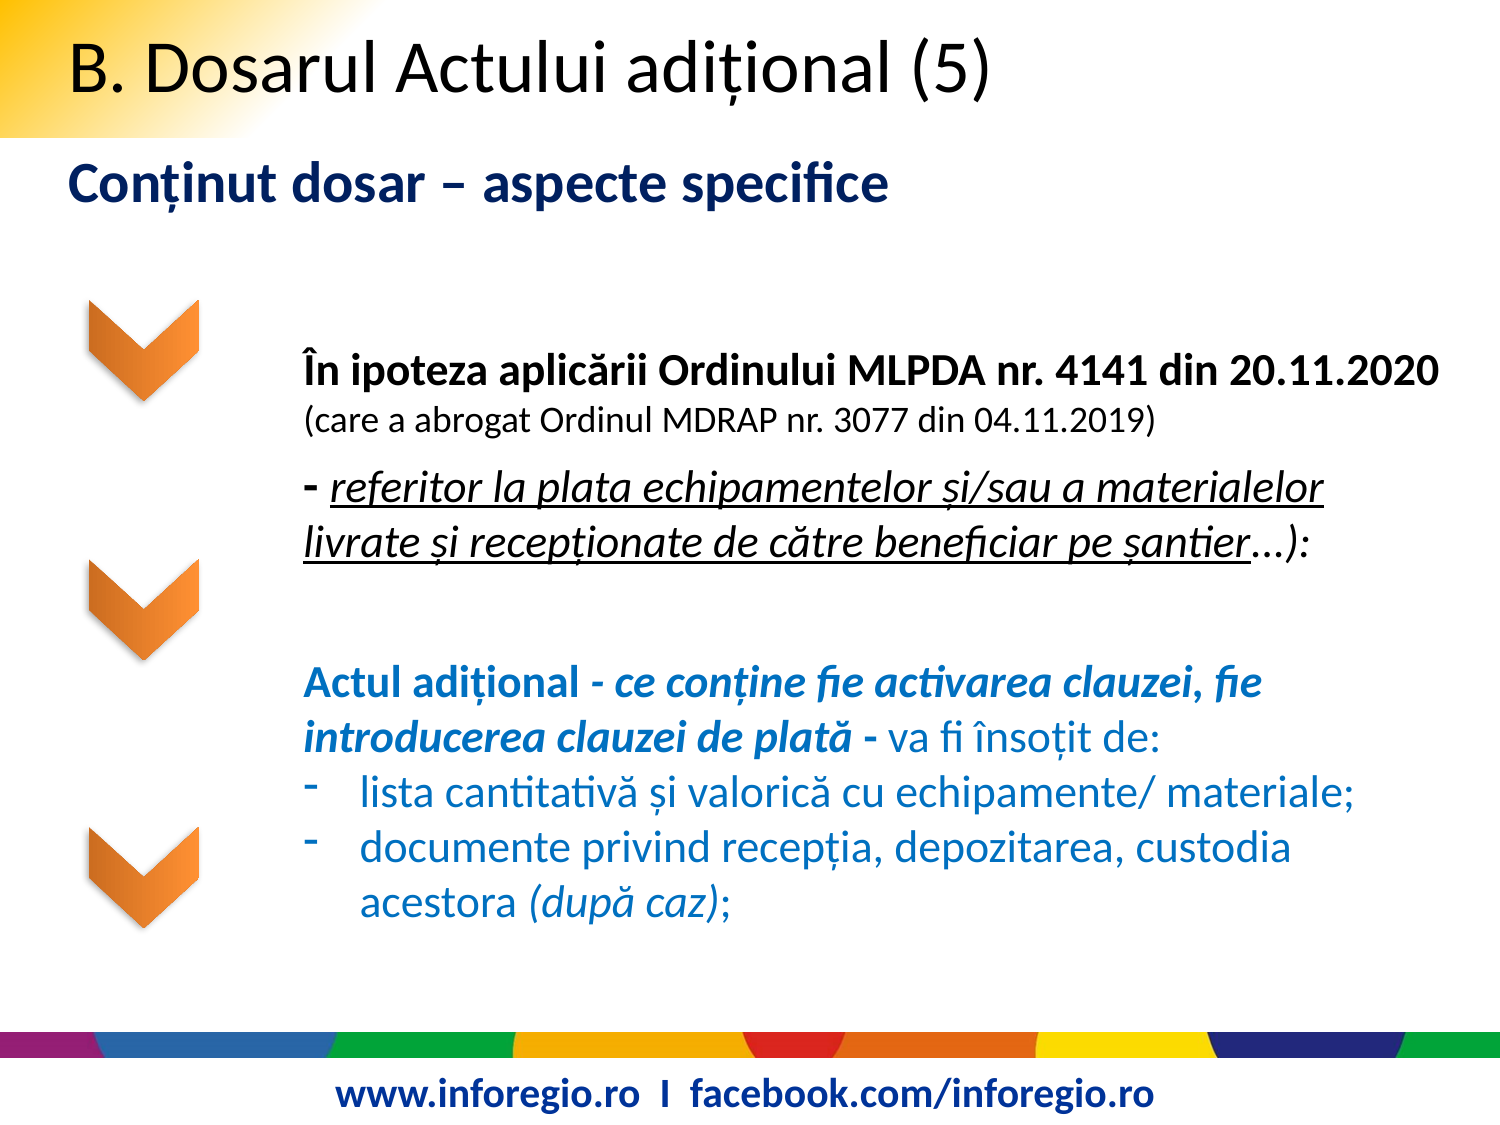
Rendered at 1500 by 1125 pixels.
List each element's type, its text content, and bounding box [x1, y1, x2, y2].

list Conținut dosar – aspecte specifice [53, 137, 1447, 1005]
picture [0, 1032, 1500, 1058]
title B. Dosarul Actului adițional (5) [53, 0, 1447, 126]
text_box În ipoteza aplicării Ordinului MLPDA nr. 4141 din 20.11.2020 (care a abrogat Ordinul MDRAP nr. 3077 din 04.11.2019) - referitor la plata echipamentelor și/sau a materialelor livrate și recepționate de către beneficiar pe șantier...): Actul adițional - ce conține fie activarea clauzei, fie introducerea clauzei de plată - va fi însoțit de: lista cantitativă și valorică cu echipamente/ materiale; documente privind recepția, depozitarea, custodia acestora (după caz); [251, 229, 1485, 1008]
text_box [88, 299, 200, 401]
text_box [88, 559, 200, 661]
text_box [88, 826, 200, 929]
